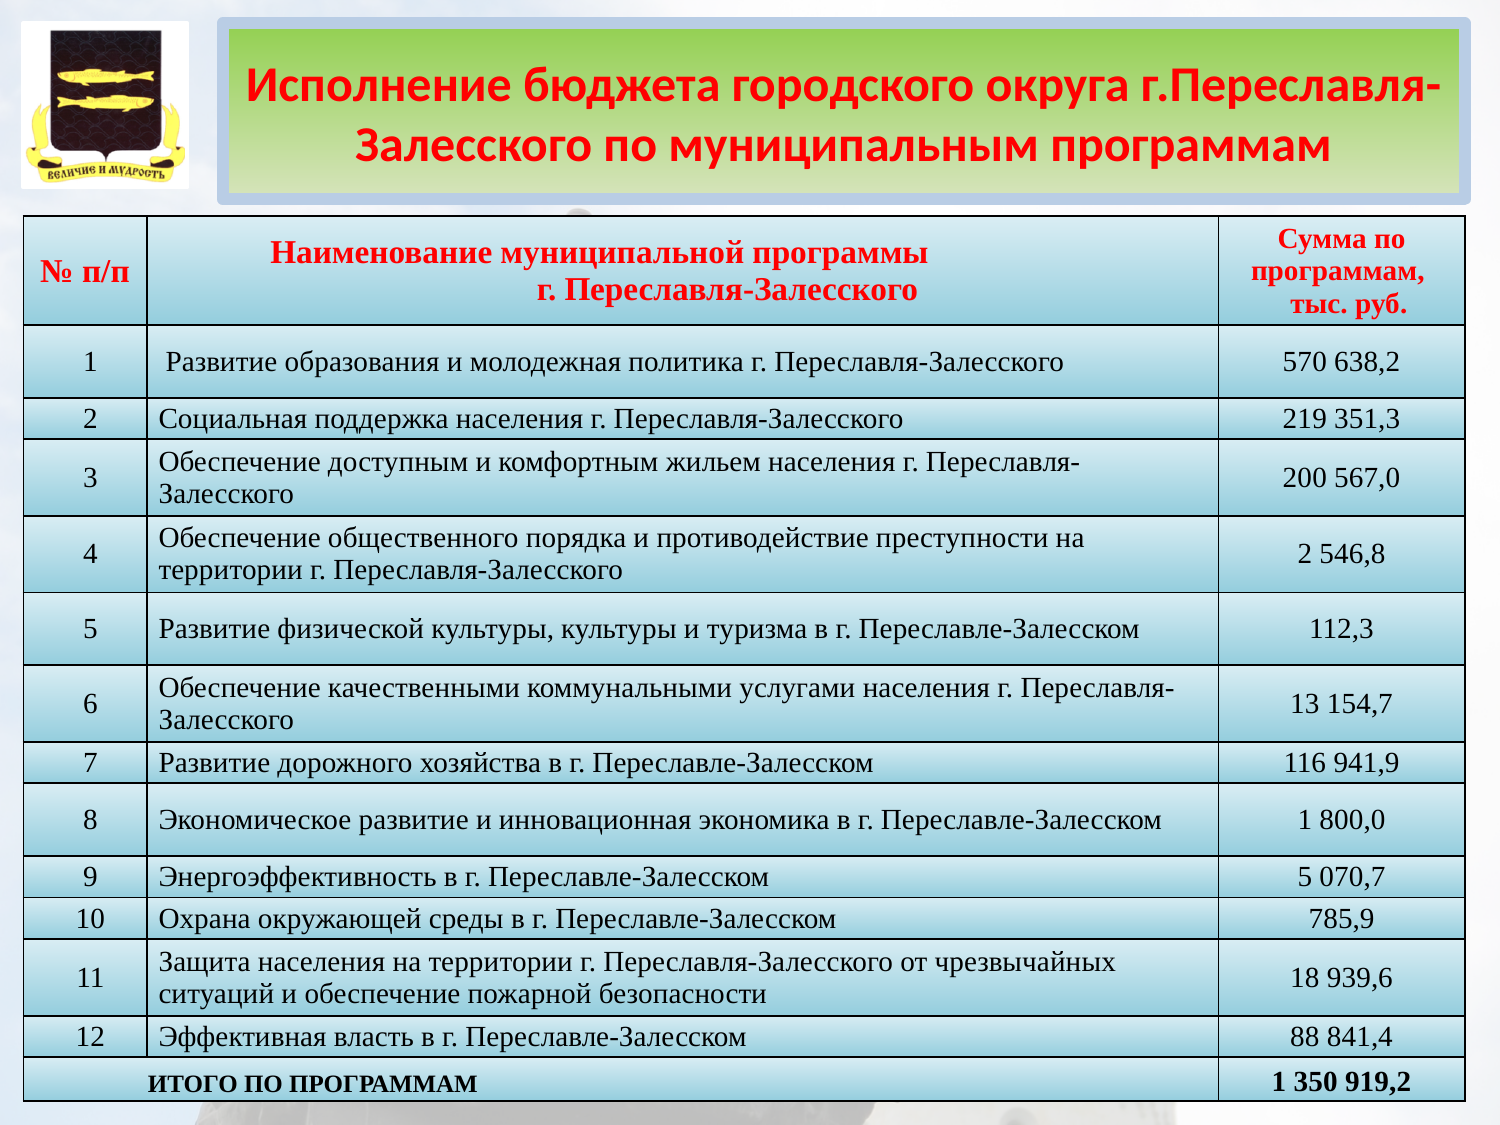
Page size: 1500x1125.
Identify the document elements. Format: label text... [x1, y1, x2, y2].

table_cell 5 070,7 [1219, 857, 1464, 897]
table_cell 11 [24, 940, 146, 1015]
table_cell Развитие образования и молодежная политика г. Переславля-Залесского [148, 326, 1218, 397]
table_cell 1 350 919,2 [1219, 1058, 1464, 1100]
text_box Исполнение бюджета городского округа г.Переславля-Залесского по муниципальным программам [221, 21, 1467, 201]
table_cell 1 800,0 [1219, 784, 1464, 855]
table_header Наименование муниципальной программы г. Переславля-Залесского [148, 217, 1218, 324]
table_cell 18 939,6 [1219, 940, 1464, 1015]
table_cell Охрана окружающей среды в г. Переславле-Залесском [148, 898, 1218, 938]
table_cell 4 [24, 517, 146, 592]
table_cell 200 567,0 [1219, 440, 1464, 515]
table_cell Эффективная власть в г. Переславле-Залесском [148, 1017, 1218, 1056]
table_cell 112,3 [1219, 593, 1464, 664]
table_cell 5 [24, 593, 146, 664]
table_cell 1 [24, 326, 146, 397]
table_cell Обеспечение общественного порядка и противодействие преступности на территории г. Переславля-Залесского [148, 517, 1218, 592]
table_cell 3 [24, 440, 146, 515]
table_cell 2 [24, 399, 146, 438]
table_cell Обеспечение доступным и комфортным жильем населения г. Переславля-Залесского [148, 440, 1218, 515]
table_header Сумма по программам, тыс. руб. [1219, 217, 1464, 324]
table_cell 8 [24, 784, 146, 855]
table_cell Развитие дорожного хозяйства в г. Переславле-Залесском [148, 743, 1218, 782]
table_cell 570 638,2 [1219, 326, 1464, 397]
table_cell 7 [24, 743, 146, 782]
table_cell 12 [24, 1017, 146, 1056]
table_cell ИТОГО ПО ПРОГРАММАМ [147, 1058, 1218, 1100]
table_cell 10 [24, 898, 146, 938]
table_cell Защита населения на территории г. Переславля-Залесского от чрезвычайных ситуаций и обеспечение пожарной безопасности [148, 940, 1218, 1015]
table_cell 219 351,3 [1219, 399, 1464, 438]
text_box [21, 21, 189, 189]
table_cell 13 154,7 [1219, 666, 1464, 741]
table_cell 785,9 [1219, 898, 1464, 938]
table_cell Энергоэффективность в г. Переславле-Залесском [148, 857, 1218, 897]
table_cell 9 [24, 857, 146, 897]
table_cell 2 546,8 [1219, 517, 1464, 592]
table_cell Социальная поддержка населения г. Переславля-Залесского [148, 399, 1218, 438]
table_cell 6 [24, 666, 146, 741]
table_cell Развитие физической культуры, культуры и туризма в г. Переславле-Залесском [148, 593, 1218, 664]
table_header № п/п [24, 217, 146, 324]
table_cell Обеспечение качественными коммунальными услугами населения г. Переславля-Залесского [148, 666, 1218, 741]
table_cell 116 941,9 [1219, 743, 1464, 782]
table_cell Экономическое развитие и инновационная экономика в г. Переславле-Залесском [148, 784, 1218, 855]
table_cell [24, 1058, 147, 1100]
table_cell 88 841,4 [1219, 1017, 1464, 1056]
